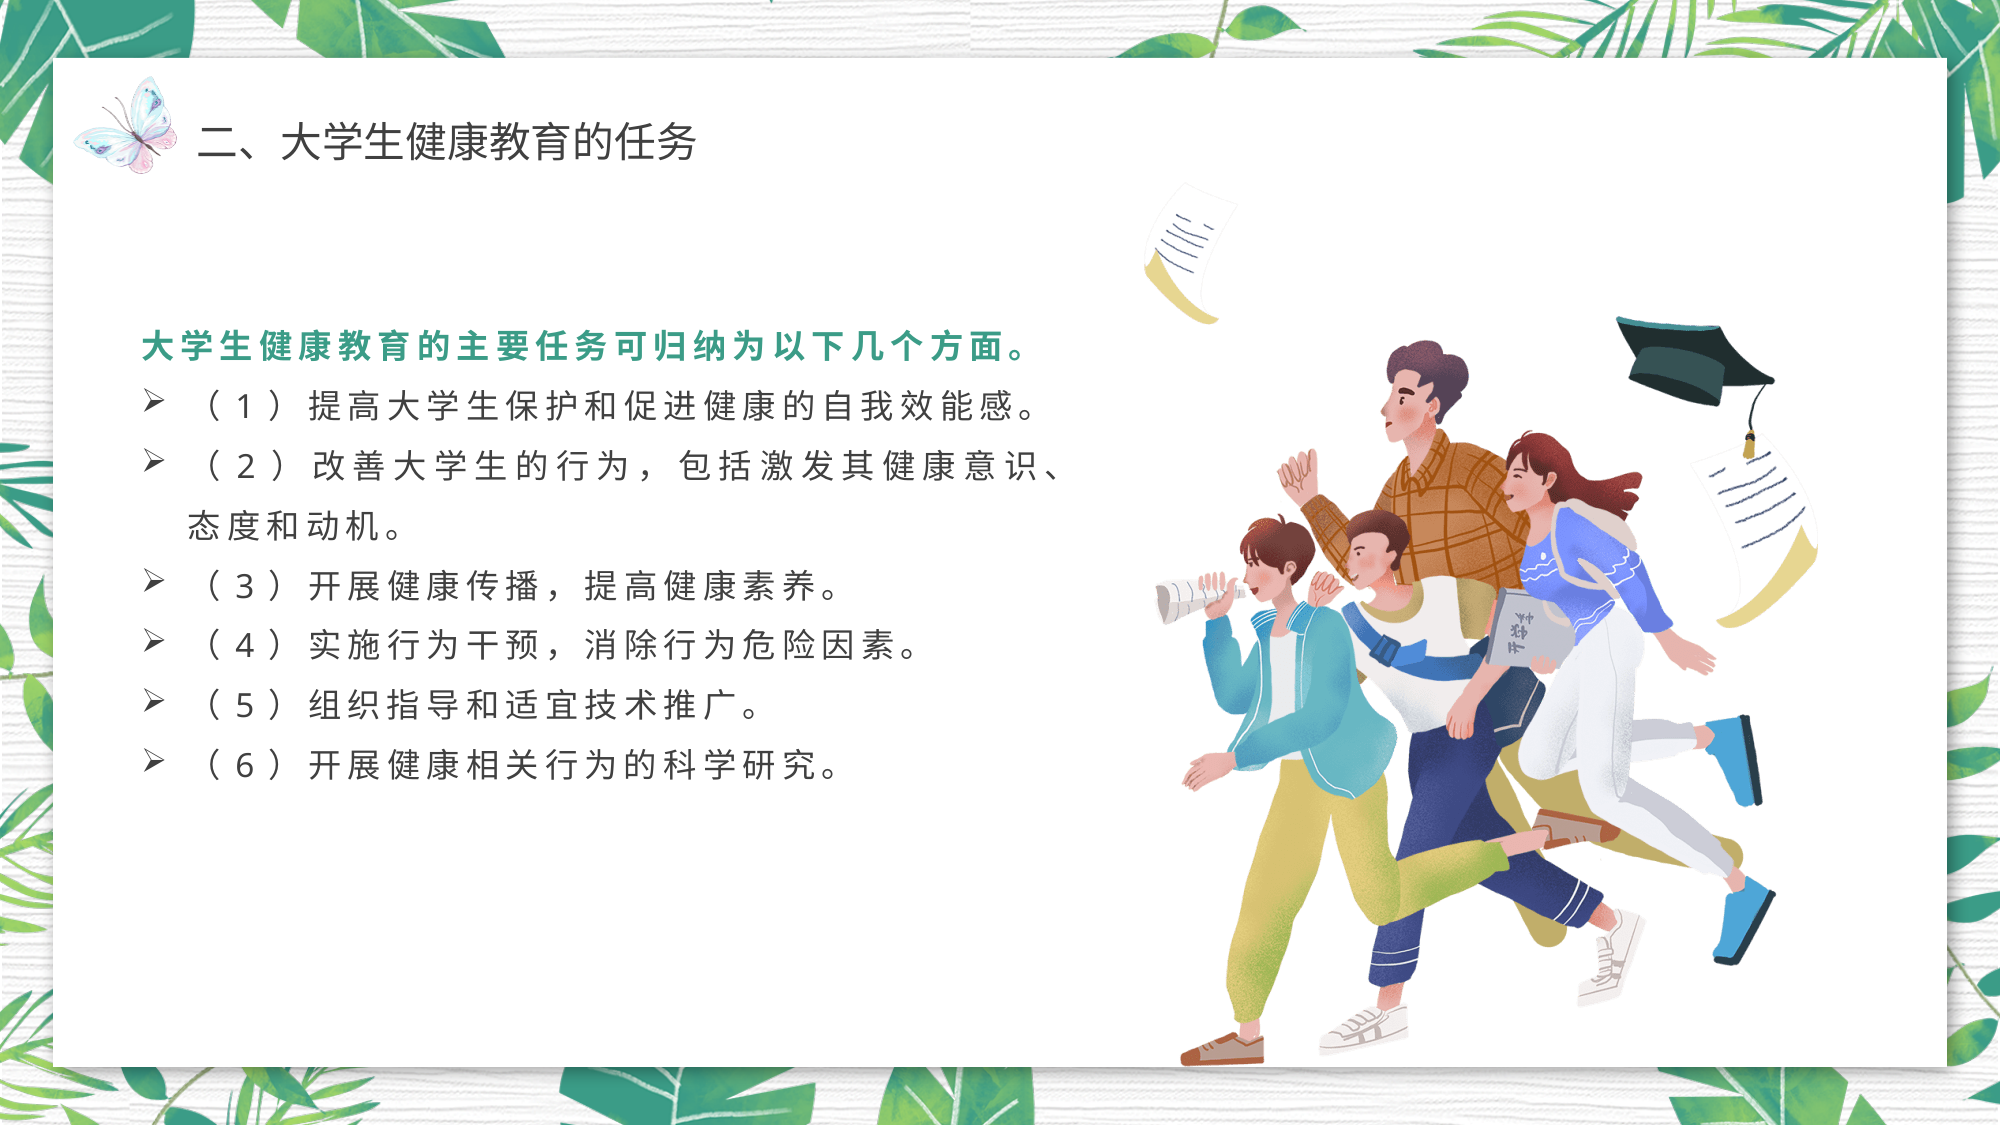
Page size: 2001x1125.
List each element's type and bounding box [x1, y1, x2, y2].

picture [73, 76, 177, 174]
picture [1109, 16, 1855, 1125]
text_box [0, 0, 2000, 1125]
